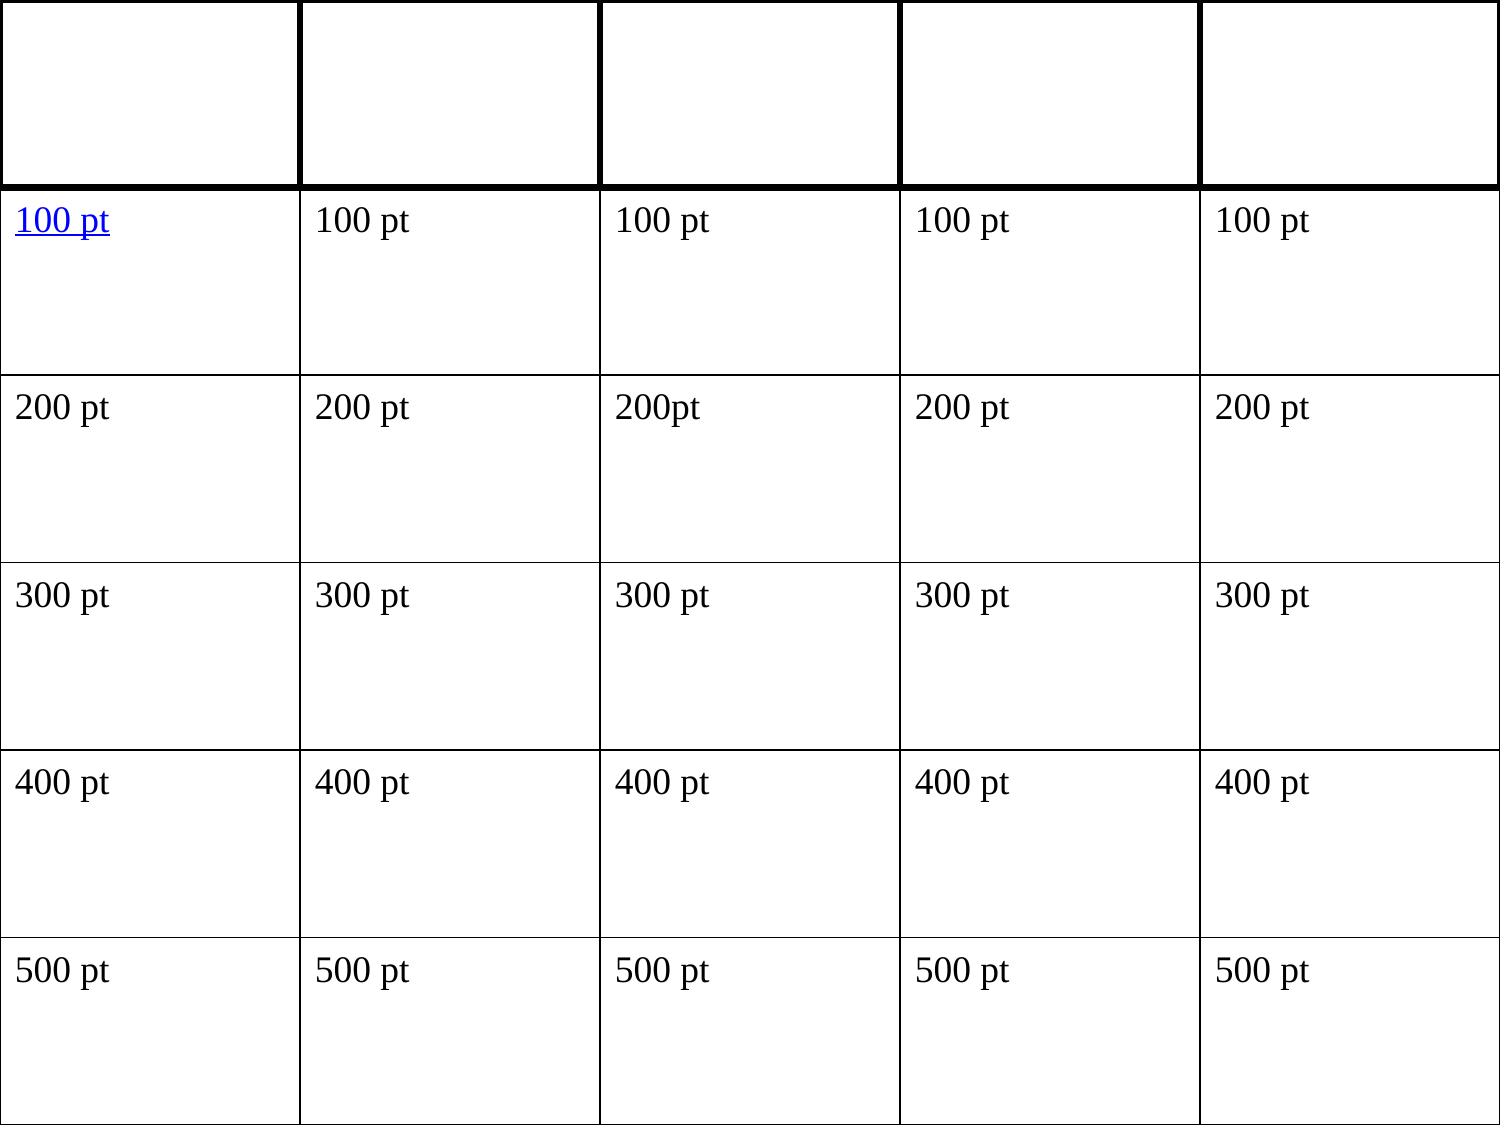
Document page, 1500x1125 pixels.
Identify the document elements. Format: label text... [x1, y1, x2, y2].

text_box 300 pt [1199, 562, 1500, 750]
text_box 200 pt [899, 375, 1199, 562]
text_box 500 pt [299, 937, 599, 1125]
text_box 100 pt [899, 188, 1199, 375]
text_box 200pt [599, 375, 899, 562]
text_box 100 pt [1199, 188, 1500, 375]
text_box 300 pt [0, 562, 299, 750]
text_box 200 pt [0, 376, 299, 562]
text_box 200 pt [299, 375, 599, 562]
text_box [899, 0, 1199, 188]
text_box 400 pt [0, 750, 299, 937]
text_box 300 pt [299, 562, 599, 750]
text_box 400 pt [299, 750, 599, 937]
text_box 200 pt [1199, 375, 1500, 562]
text_box 500 pt [0, 937, 299, 1125]
text_box 100 pt [0, 188, 300, 376]
text_box [599, 0, 899, 188]
text_box [1199, 0, 1500, 188]
text_box 500 pt [599, 937, 899, 1125]
text_box 300 pt [899, 562, 1199, 750]
text_box 300 pt [599, 562, 899, 750]
text_box 400 pt [599, 750, 899, 937]
text_box 500 pt [1199, 937, 1500, 1125]
text_box 400 pt [899, 750, 1199, 937]
text_box 100 pt [300, 188, 599, 375]
text_box [0, 0, 299, 188]
text_box 500 pt [899, 937, 1199, 1125]
text_box 100 pt [599, 188, 899, 375]
text_box 400 pt [1199, 750, 1500, 937]
text_box [299, 0, 599, 188]
